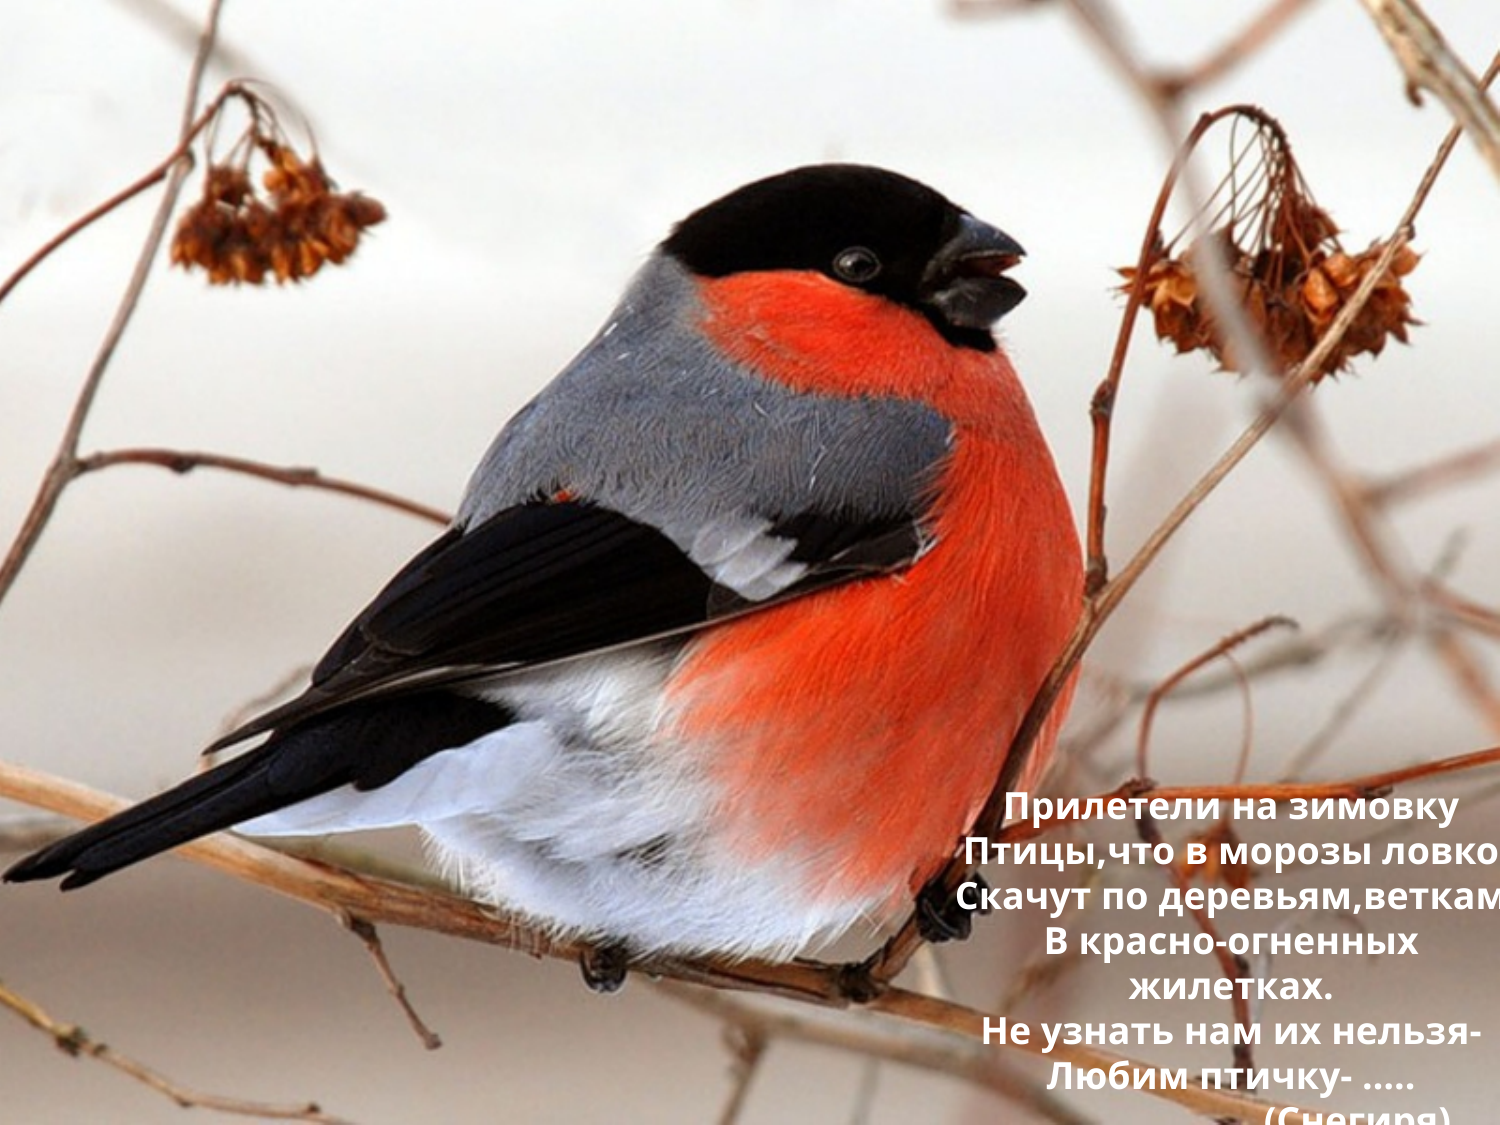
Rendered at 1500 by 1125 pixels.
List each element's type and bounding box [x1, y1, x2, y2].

list [0, 0, 1500, 1125]
